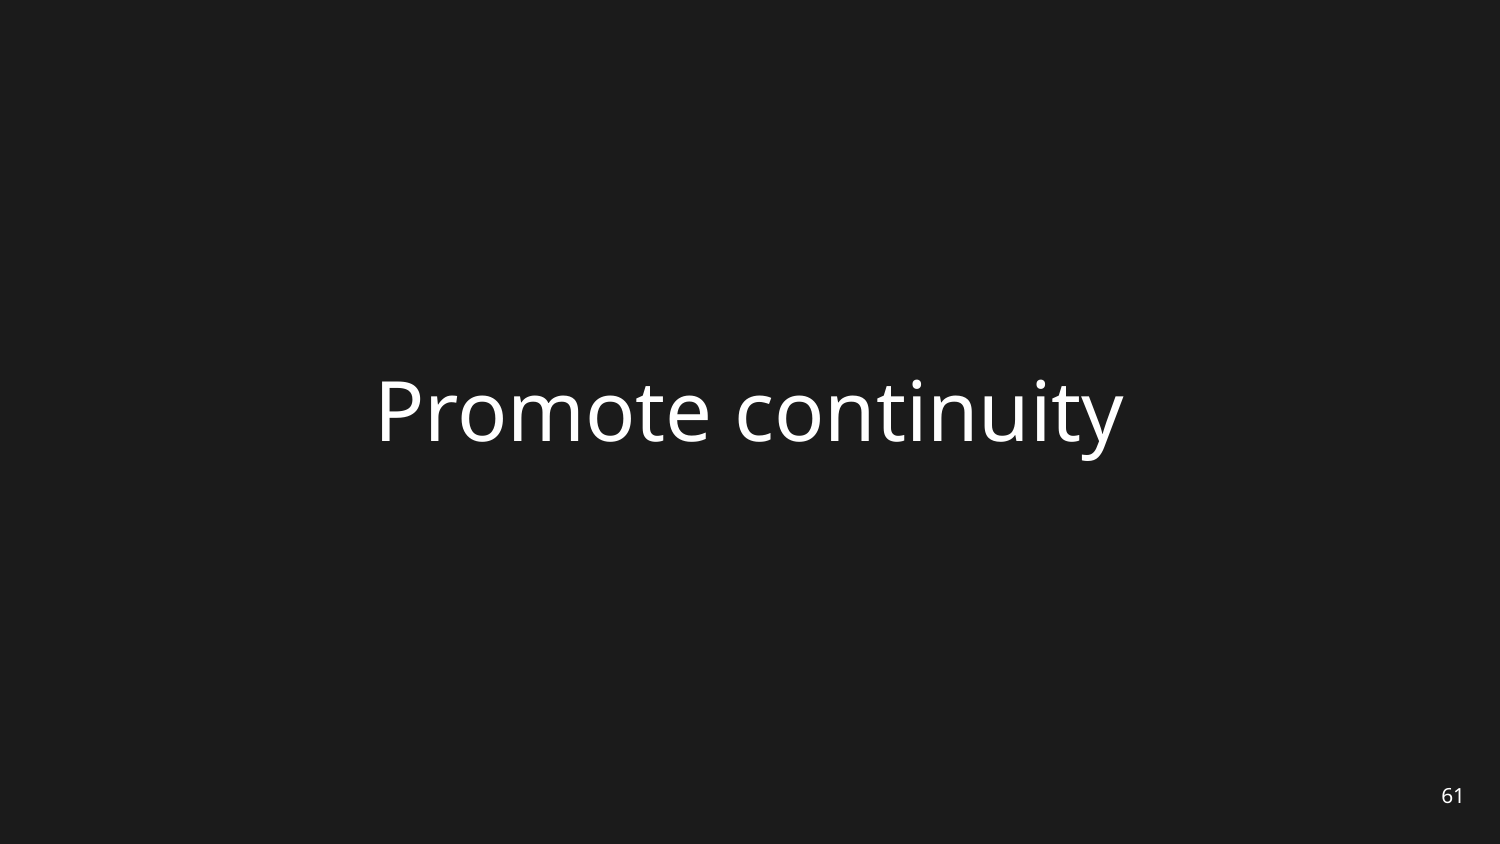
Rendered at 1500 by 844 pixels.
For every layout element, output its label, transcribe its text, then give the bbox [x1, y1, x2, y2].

title Promote continuity [51, 72, 1449, 753]
slide_number 61 [1389, 764, 1480, 830]
